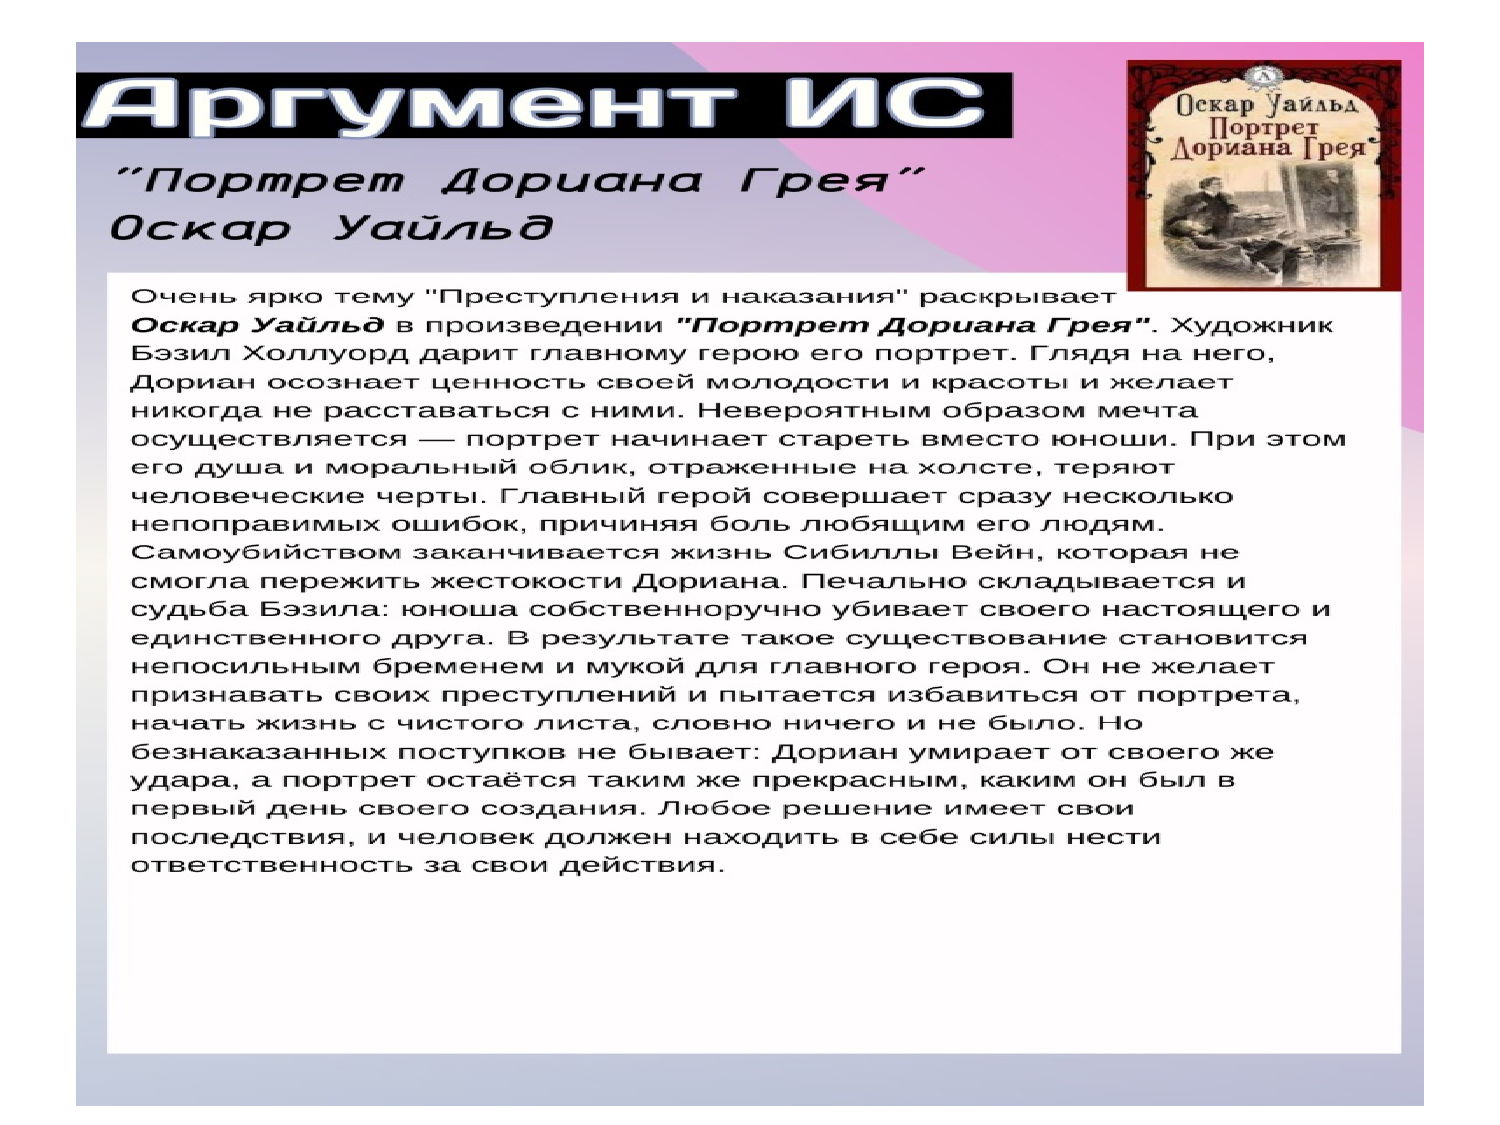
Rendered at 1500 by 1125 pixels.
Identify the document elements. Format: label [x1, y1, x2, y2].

list [76, 42, 1424, 1107]
